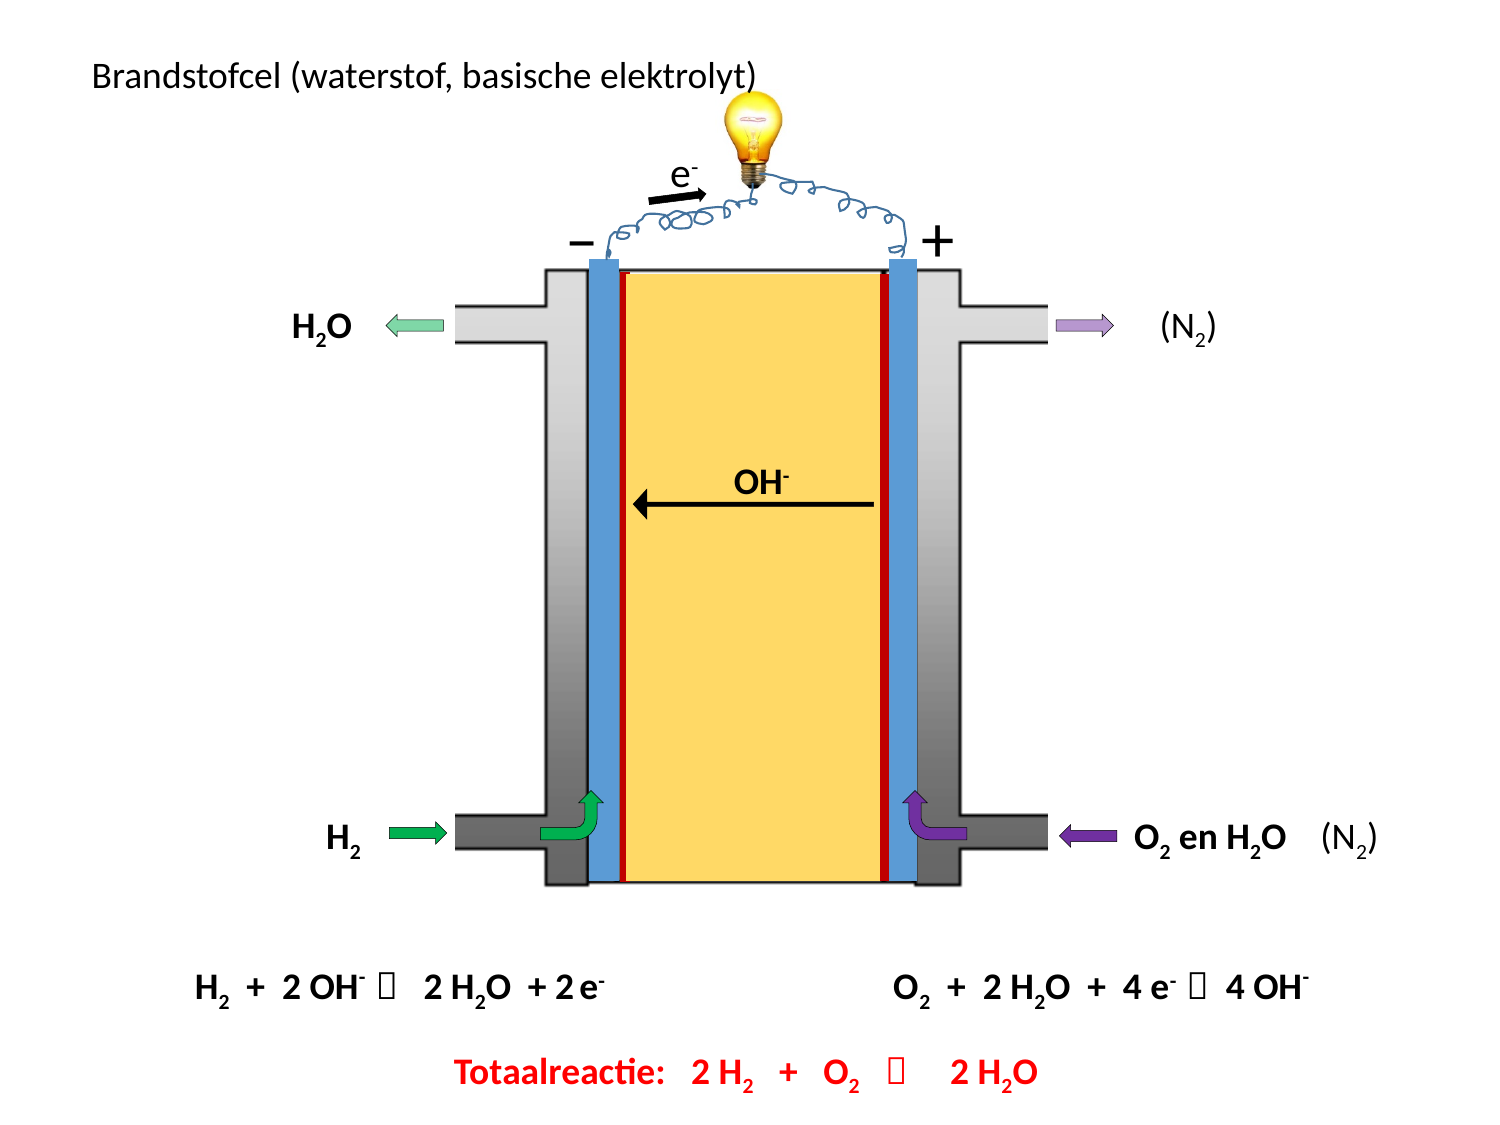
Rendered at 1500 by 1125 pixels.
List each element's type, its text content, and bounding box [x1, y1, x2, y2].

text_box H2 + 2 OH-  2 H2O + 2 e- O2 + 2 H2O + 4 e-  4 OH- [52, 955, 1500, 1021]
text_box Brandstofcel (waterstof, basische elektrolyt) [76, 43, 782, 89]
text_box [73, 89, 1469, 910]
text_box Totaalreactie: 2 H2 + O2  2 H2O [430, 1039, 1500, 1106]
